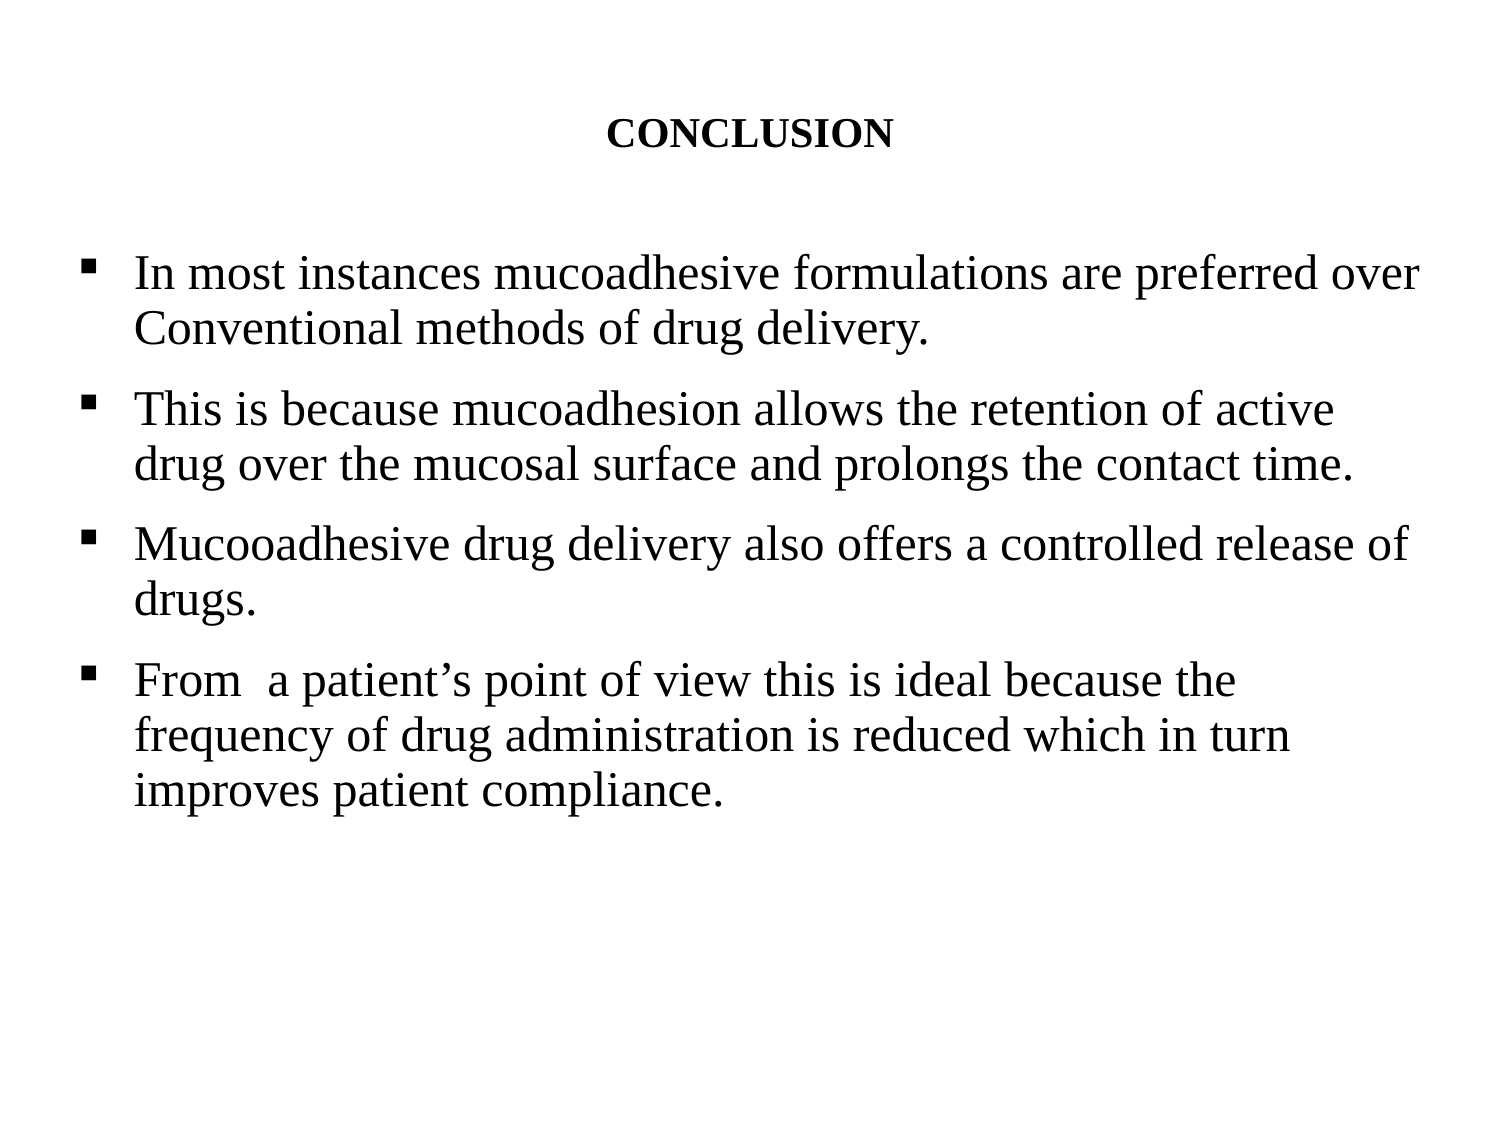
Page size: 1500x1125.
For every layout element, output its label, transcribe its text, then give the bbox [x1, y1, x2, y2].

title CONCLUSION [112, 50, 1388, 213]
subtitle In most instances mucoadhesive formulations are preferred over Conventional methods of drug delivery. This is because mucoadhesion allows the retention of active drug over the mucosal surface and prolongs the contact time. Mucooadhesive drug delivery also offers a controlled release of drugs. From a patient’s point of view this is ideal because the frequency of drug administration is reduced which in turn improves patient compliance. [62, 237, 1438, 1063]
